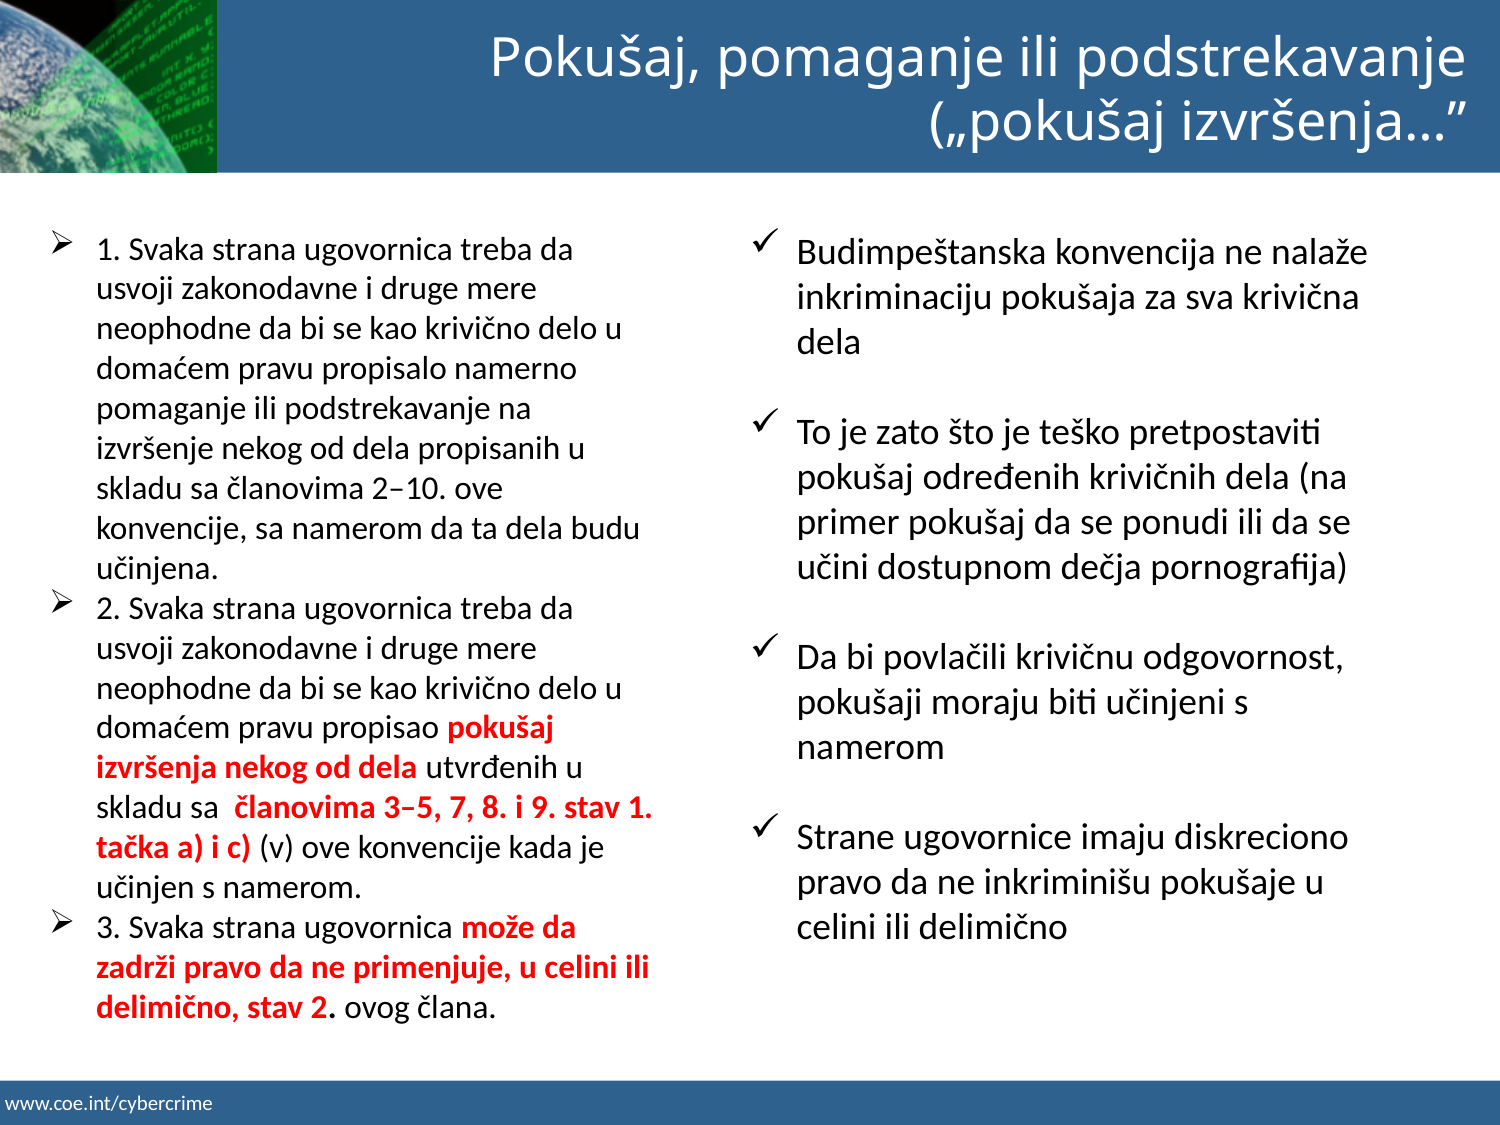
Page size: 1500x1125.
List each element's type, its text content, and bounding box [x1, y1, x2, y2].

text_box Pokušaj, pomaganje ili podstrekavanje („pokušaj izvršenja…” [230, 14, 1483, 160]
text_box Budimpeštanska konvencija ne nalaže inkriminaciju pokušaja za sva krivična dela To je zato što je teško pretpostaviti pokušaj određenih krivičnih dela (na primer pokušaj da se ponudi ili da se učini dostupnom dečja pornografija) Da bi povlačili krivičnu odgovornost, pokušaji moraju biti učinjeni s namerom Strane ugovornice imaju diskreciono pravo da ne inkriminišu pokušaje u celini ili delimično [735, 219, 1390, 954]
text_box 1. Svaka strana ugovornica treba da usvoji zakonodavne i druge mere neophodne da bi se kao krivično delo u domaćem pravu propisalo namerno pomaganje ili podstrekavanje na izvršenje nekog od dela propisanih u skladu sa članovima 2–10. ove konvencije, sa namerom da ta dela budu učinjena. 2. Svaka strana ugovornica treba da usvoji zakonodavne i druge mere neophodne da bi se kao krivično delo u domaćem pravu propisao pokušaj izvršenja nekog od dela utvrđenih u skladu sa članovima 3–5, 7, 8. i 9. stav 1. tačka a) i c) (v) ove konvencije kada je učinjen s namerom. 3. Svaka strana ugovornica može da zadrži pravo da ne primenjuje, u celini ili delimično, stav 2. ovog člana. [34, 219, 673, 1033]
picture [0, 0, 217, 173]
